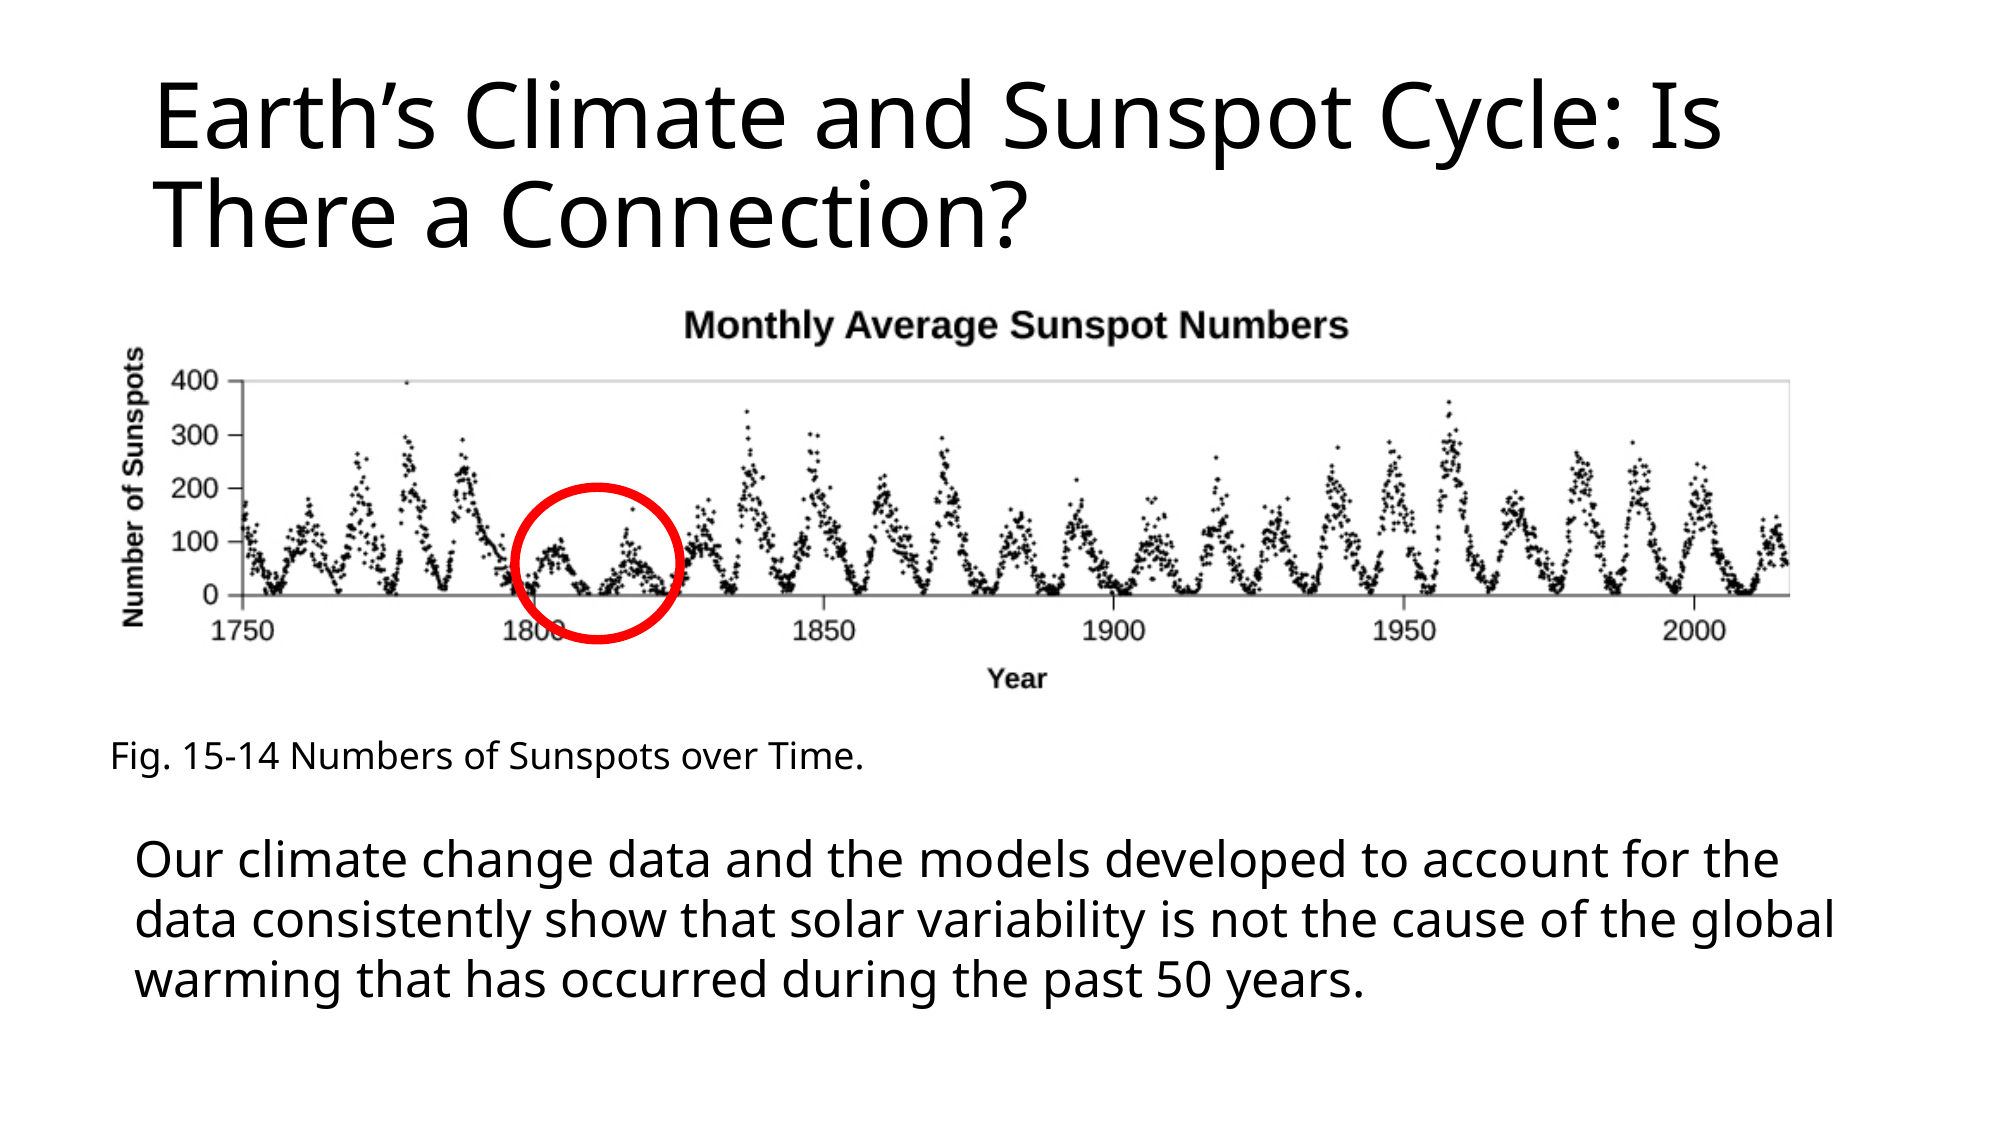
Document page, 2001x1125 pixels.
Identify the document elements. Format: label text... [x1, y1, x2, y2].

title Earth’s Climate and Sunspot Cycle: Is There a Connection? [137, 59, 1863, 278]
text_box Fig. 15-14 Numbers of Sunspots over Time. [94, 724, 890, 785]
text_box Our climate change data and the models developed to account for the data consistently show that solar variability is not the cause of the global warming that has occurred during the past 50 years. [119, 820, 1863, 1015]
picture [118, 306, 1791, 696]
